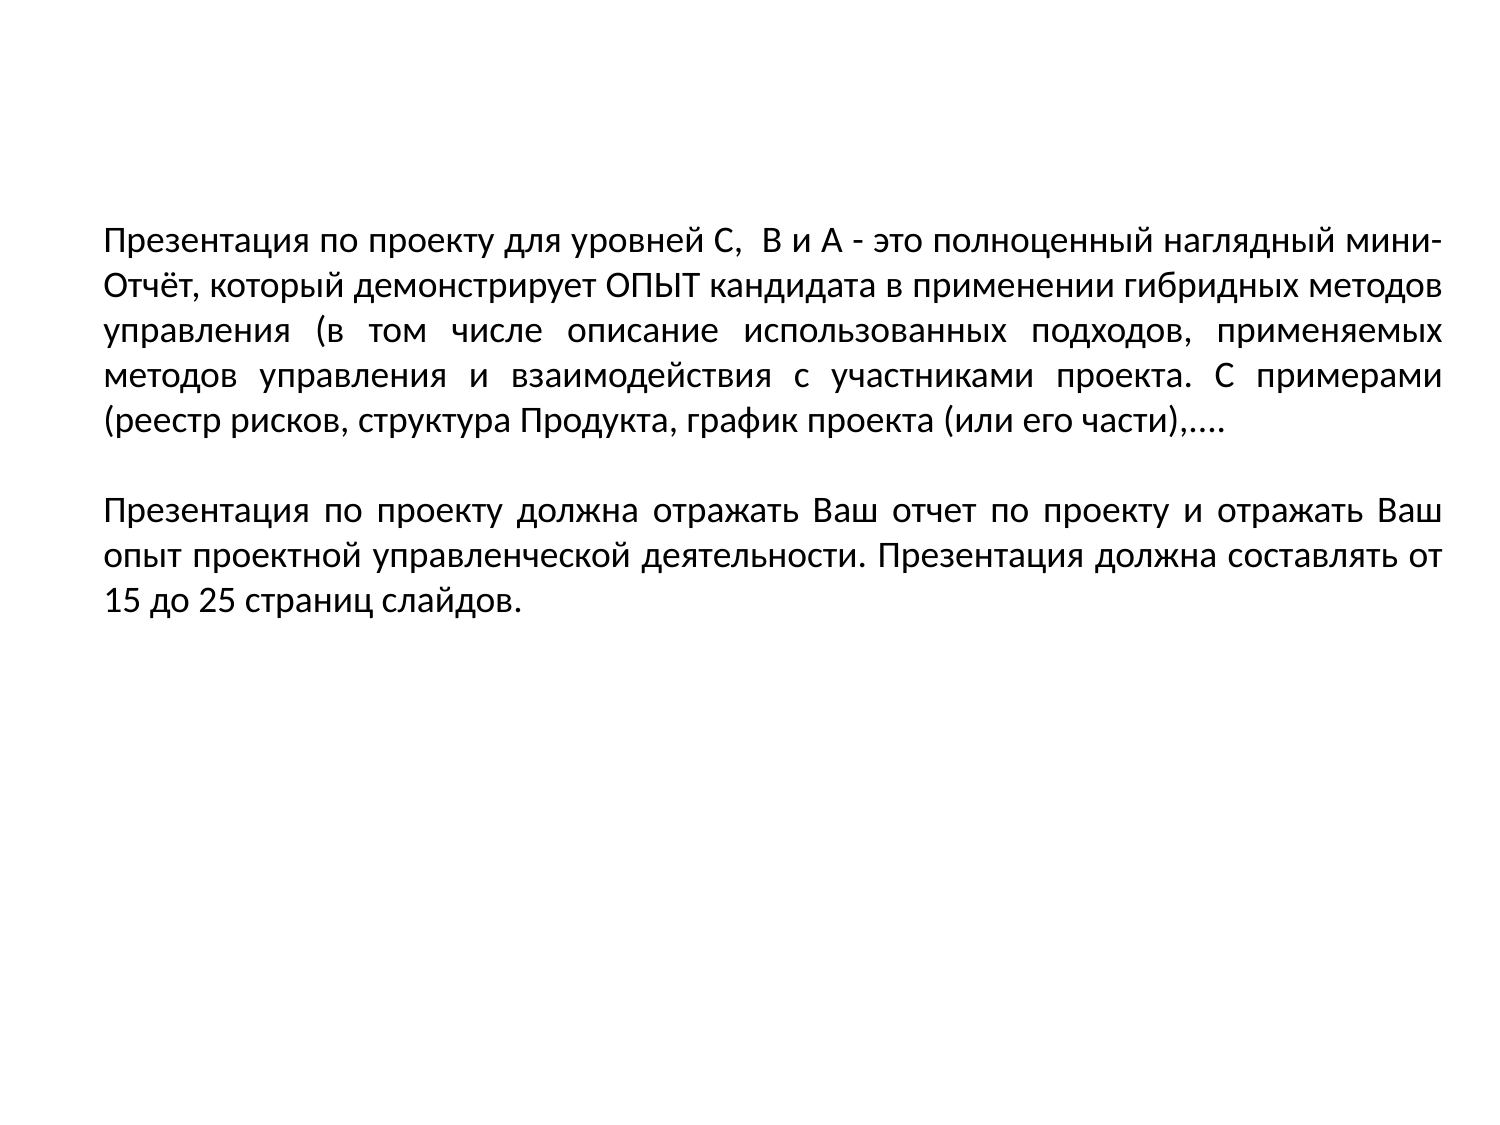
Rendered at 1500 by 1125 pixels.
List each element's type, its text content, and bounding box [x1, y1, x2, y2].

text_box Презентация по проекту для уровней С, B и А - это полноценный наглядный мини-Отчёт, который демонстрирует ОПЫТ кандидата в применении гибридных методов управления (в том числе описание использованных подходов, применяемых методов управления и взаимодействия с участниками проекта. С примерами (реестр рисков, структура Продукта, график проекта (или его части),.... Презентация по проекту должна отражать Ваш отчет по проекту и отражать Ваш опыт проектной управленческой деятельности. Презентация должна составлять от 15 до 25 страниц слайдов. [88, 208, 1459, 673]
